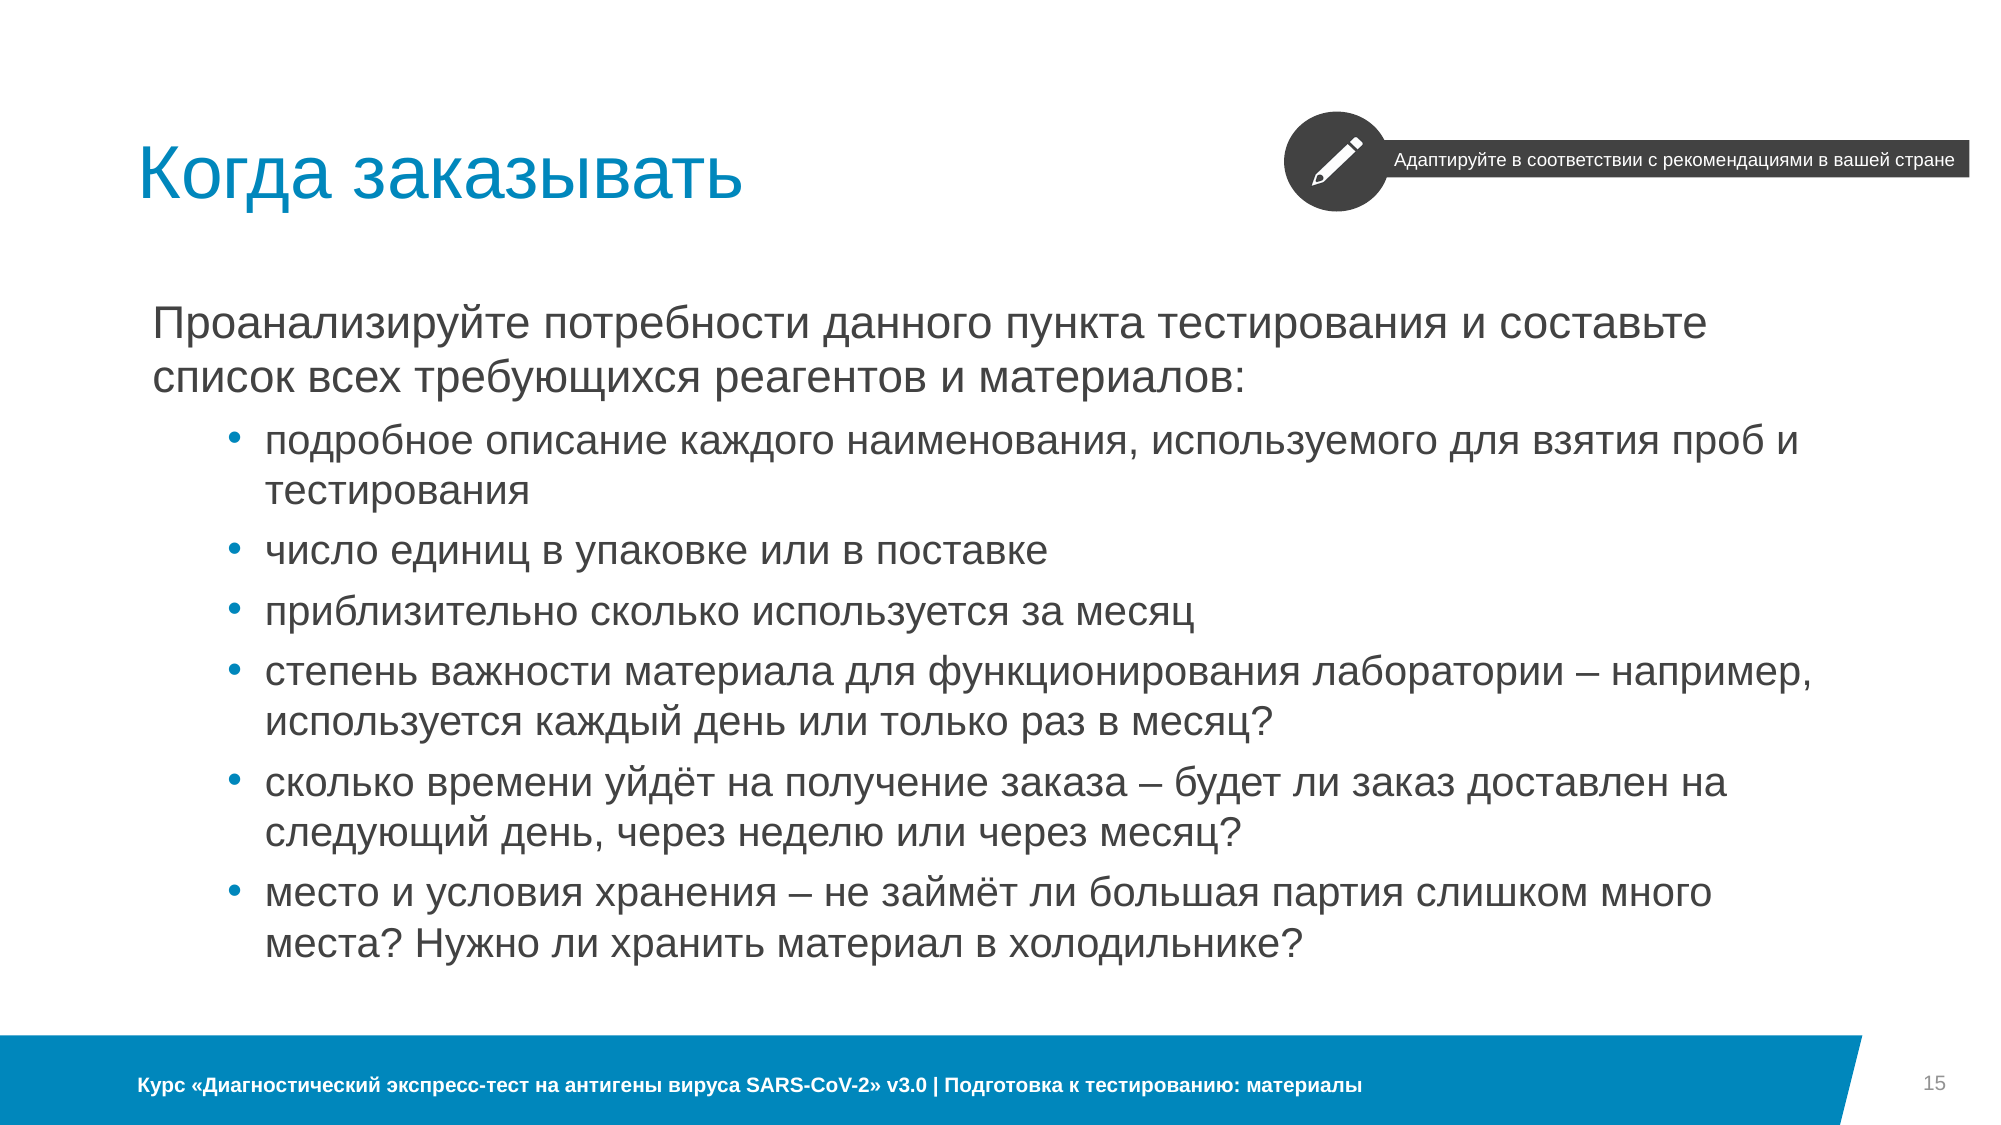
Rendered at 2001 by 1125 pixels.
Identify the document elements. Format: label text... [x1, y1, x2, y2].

list Проанализируйте потребности данного пункта тестирования и составьте список всех требующихся реагентов и материалов: подробное описание каждого наименования, используемого для взятия проб и тестирования число единиц в упаковке или в поставке приблизительно сколько используется за месяц степень важности материала для функционирования лаборатории – например, используется каждый день или только раз в месяц? сколько времени уйдёт на получение заказа – будет ли заказ доставлен на следующий день, через неделю или через месяц? место и условия хранения – не займёт ли большая партия слишком много места? Нужно ли хранить материал в холодильнике? [137, 284, 1863, 1013]
footer Курс «Диагностический экспресс-тест на антигены вируса SARS-CoV-2» v3.0 | Подготовка к тестированию: материалы [137, 1042, 1596, 1125]
title Когда заказывать [137, 59, 1863, 215]
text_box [1285, 112, 1970, 211]
slide_number 15 [1862, 1035, 1947, 1125]
